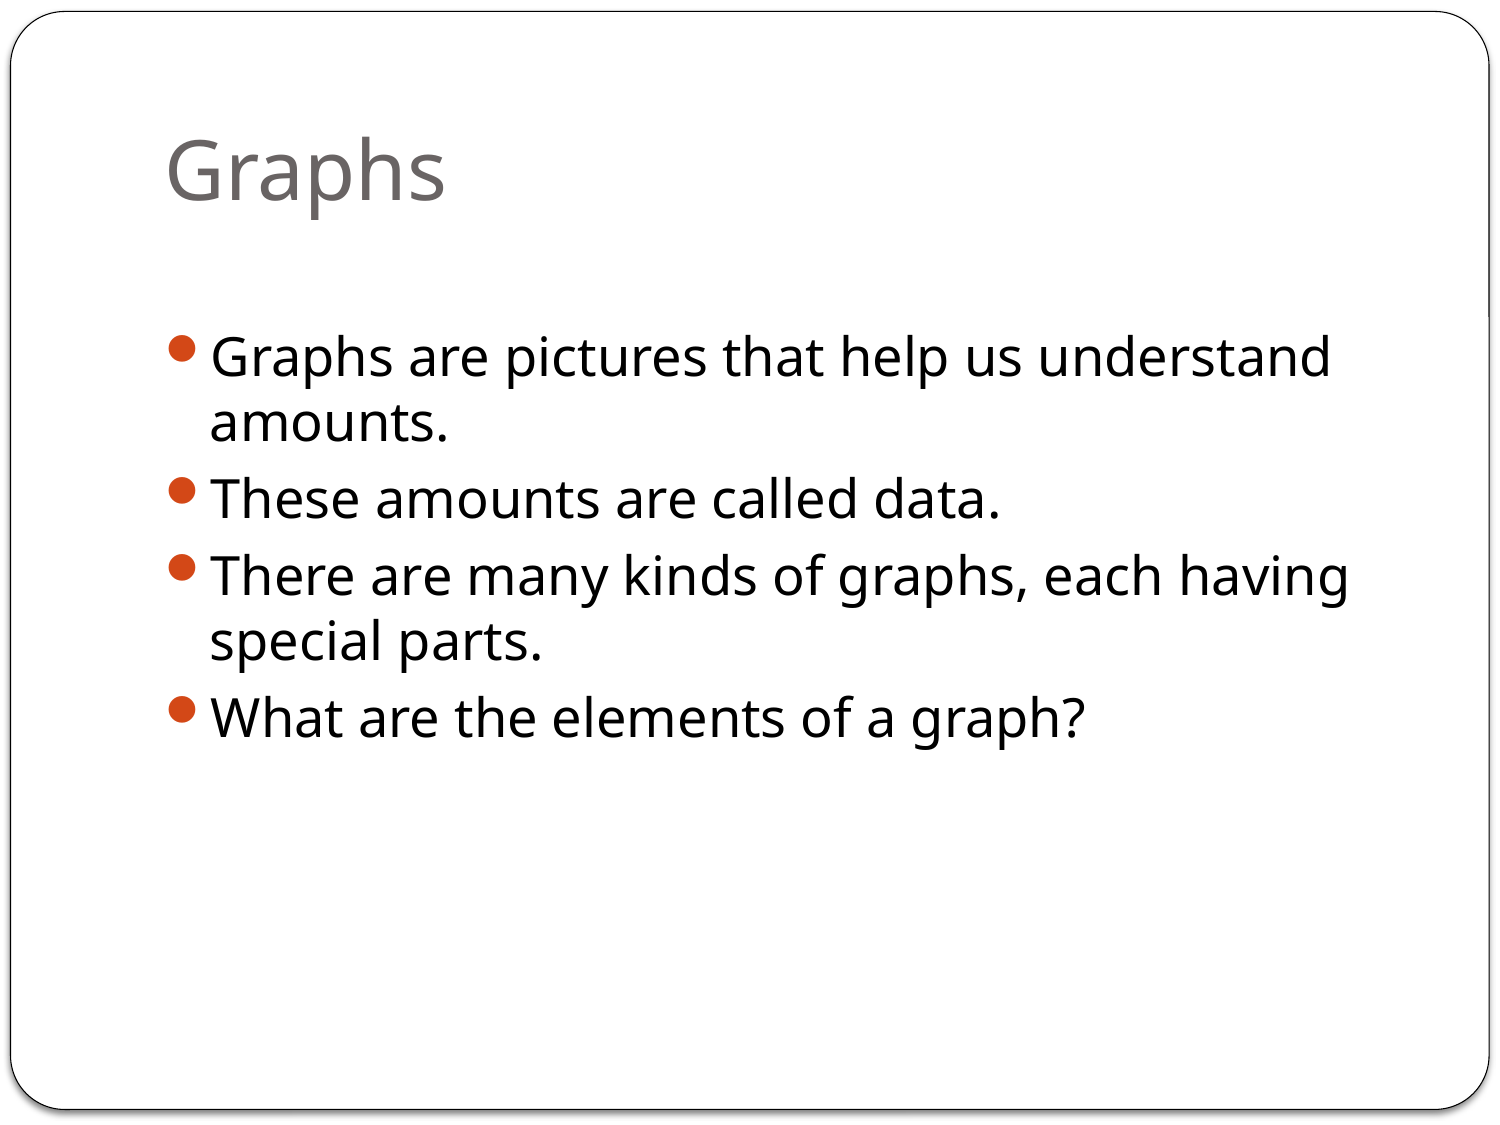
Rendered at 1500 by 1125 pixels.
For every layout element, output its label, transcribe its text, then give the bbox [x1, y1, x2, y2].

title Graphs [150, 45, 1425, 233]
list Graphs are pictures that help us understand amounts. These amounts are called data. There are many kinds of graphs, each having special parts. What are the elements of a graph? [150, 237, 1425, 988]
